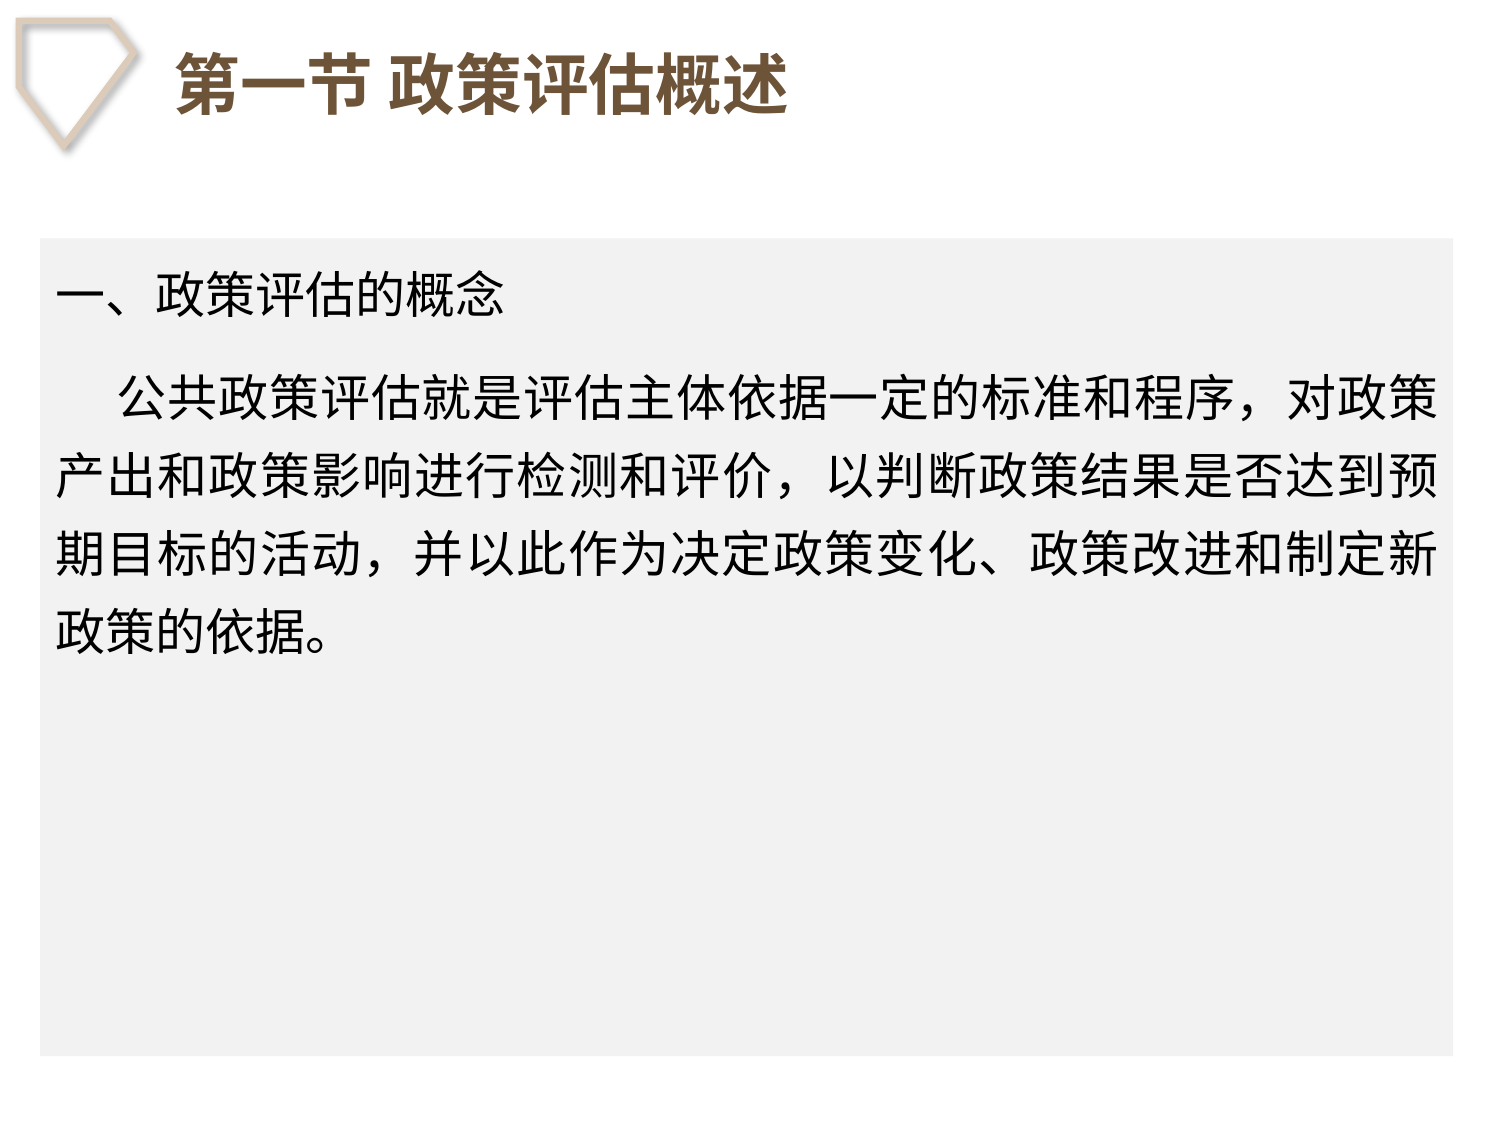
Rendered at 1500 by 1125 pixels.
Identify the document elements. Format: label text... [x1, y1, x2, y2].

list 一、政策评估的概念 公共政策评估就是评估主体依据一定的标准和程序，对政策产出和政策影响进行检测和评价，以判断政策结果是否达到预期目标的活动，并以此作为决定政策变化、政策改进和制定新政策的依据。 [40, 238, 1454, 1057]
title 第一节 政策评估概述 [158, 18, 1456, 159]
